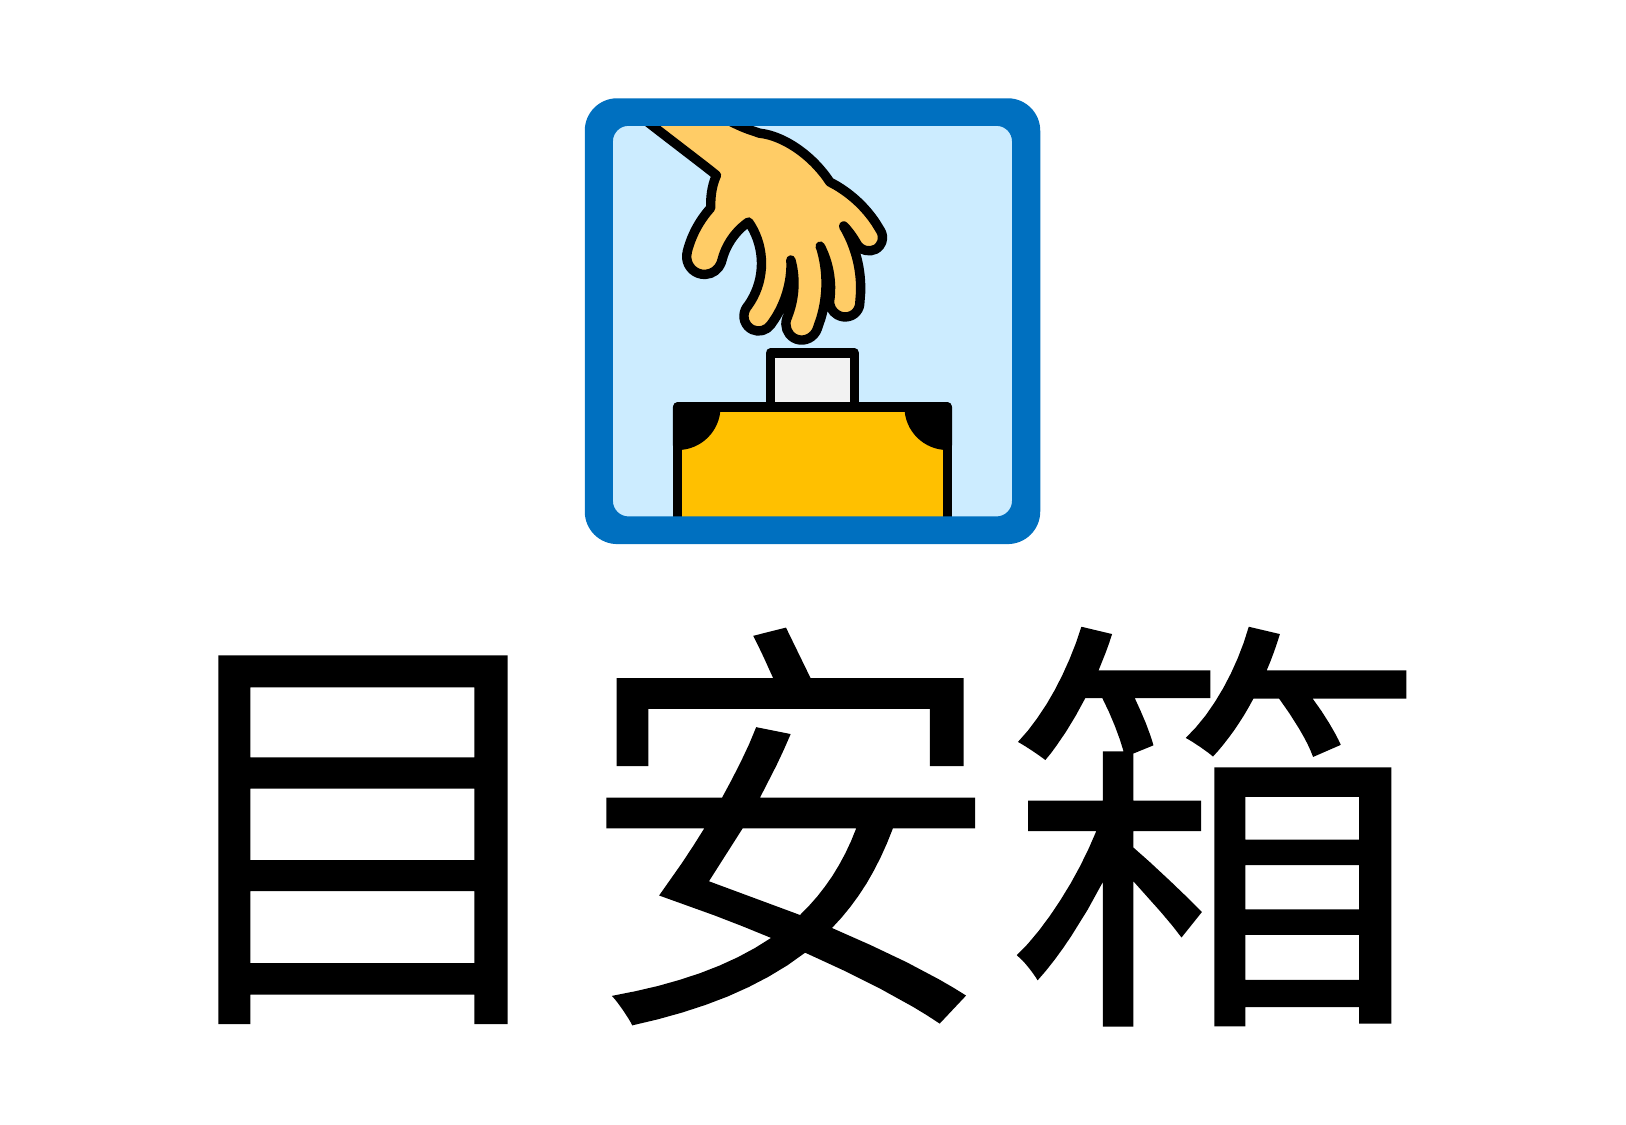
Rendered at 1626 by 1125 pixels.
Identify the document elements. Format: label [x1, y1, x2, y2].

text_box [584, 98, 1041, 545]
